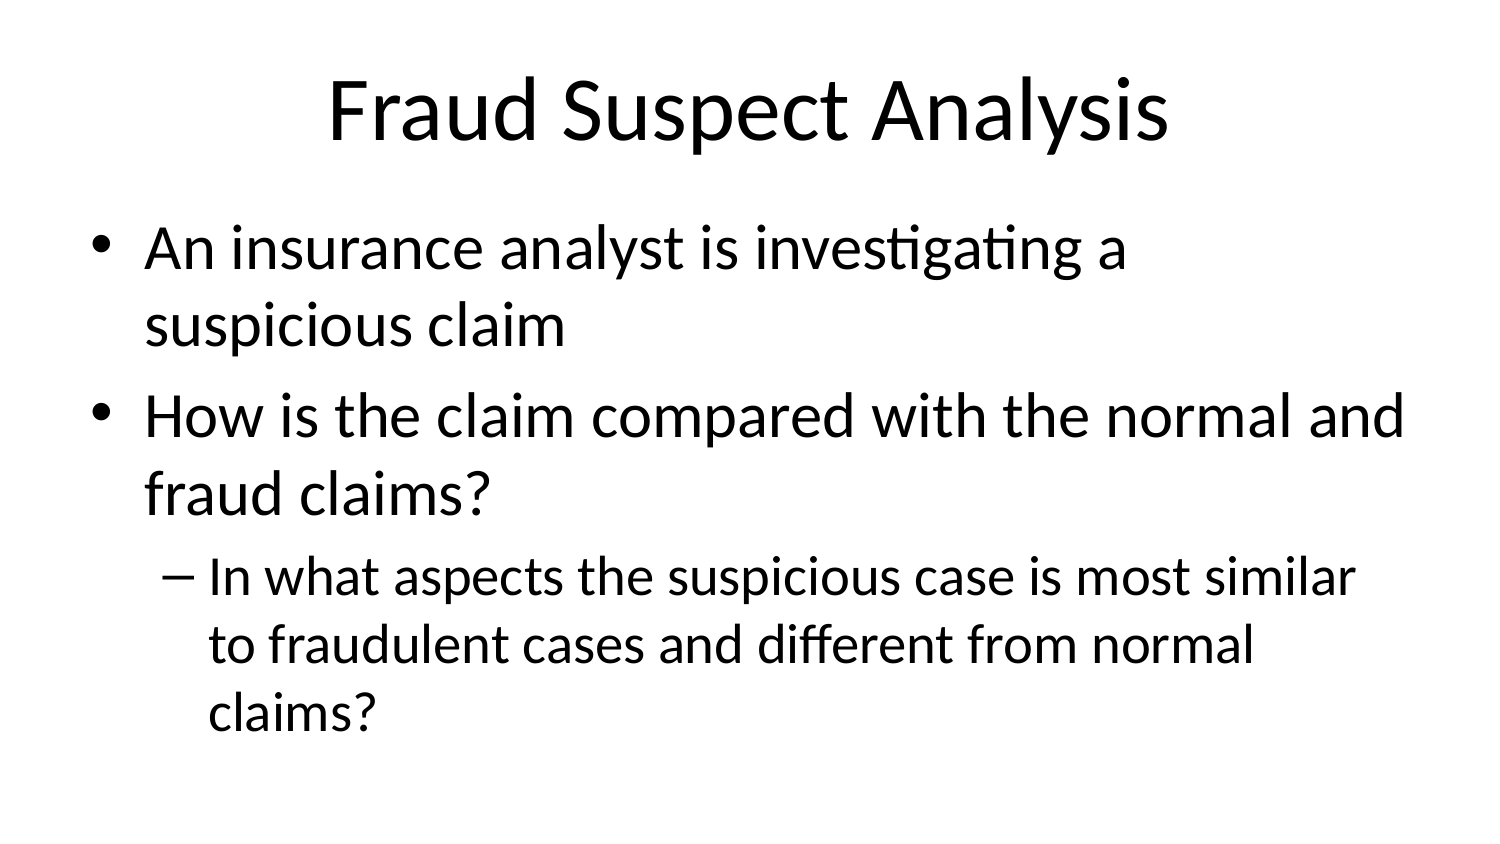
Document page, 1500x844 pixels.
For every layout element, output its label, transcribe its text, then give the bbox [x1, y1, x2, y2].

list An insurance analyst is investigating a suspicious claim How is the claim compared with the normal and fraud claims? In what aspects the suspicious case is most similar to fraudulent cases and different from normal claims? [75, 196, 1425, 754]
title Fraud Suspect Analysis [75, 33, 1425, 175]
